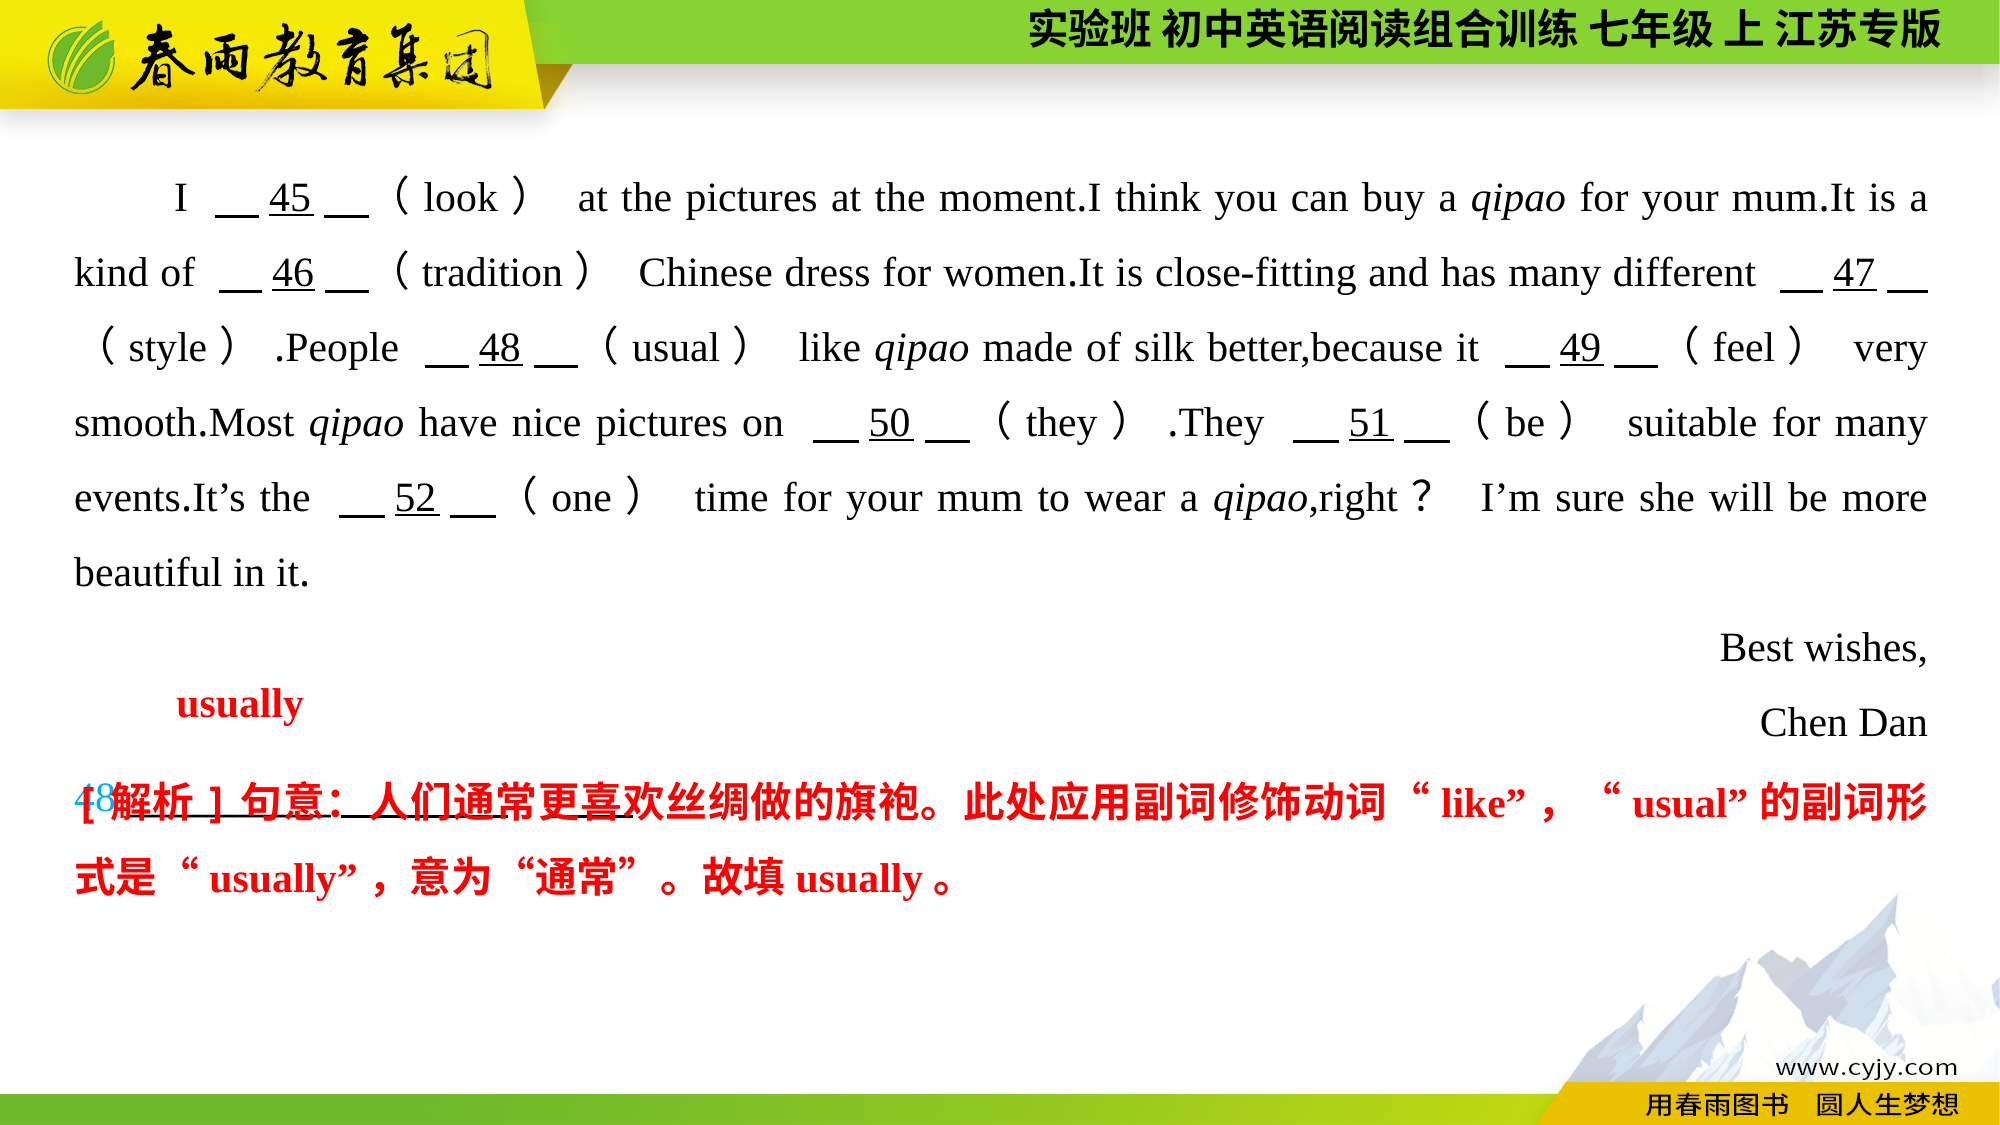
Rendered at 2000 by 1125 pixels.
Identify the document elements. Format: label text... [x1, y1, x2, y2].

list I 45 （look） at the pictures at the moment.I think you can buy a qipao for your mum.It is a kind of 46 （tradition） Chinese dress for women.It is close-fitting and has many different 47 （style）.People 48 （usual） like qipao made of silk better,because it 49 （feel） very smooth.Most qipao have nice pictures on 50 （they）.They 51 （be） suitable for many events.It’s the 52 （one） time for your mum to wear a qipao,right？ I’m sure she will be more beautiful in it. Best wishes, Chen Dan 48.___________ [59, 137, 1944, 743]
text_box [解析]句意：人们通常更喜欢丝绸做的旗袍。此处应用副词修饰动词“like”，“usual”的副词形式是“usually”，意为“通常”。故填usually。 [59, 743, 1944, 909]
picture [0, 0, 2000, 1125]
text_box usually [161, 668, 320, 734]
